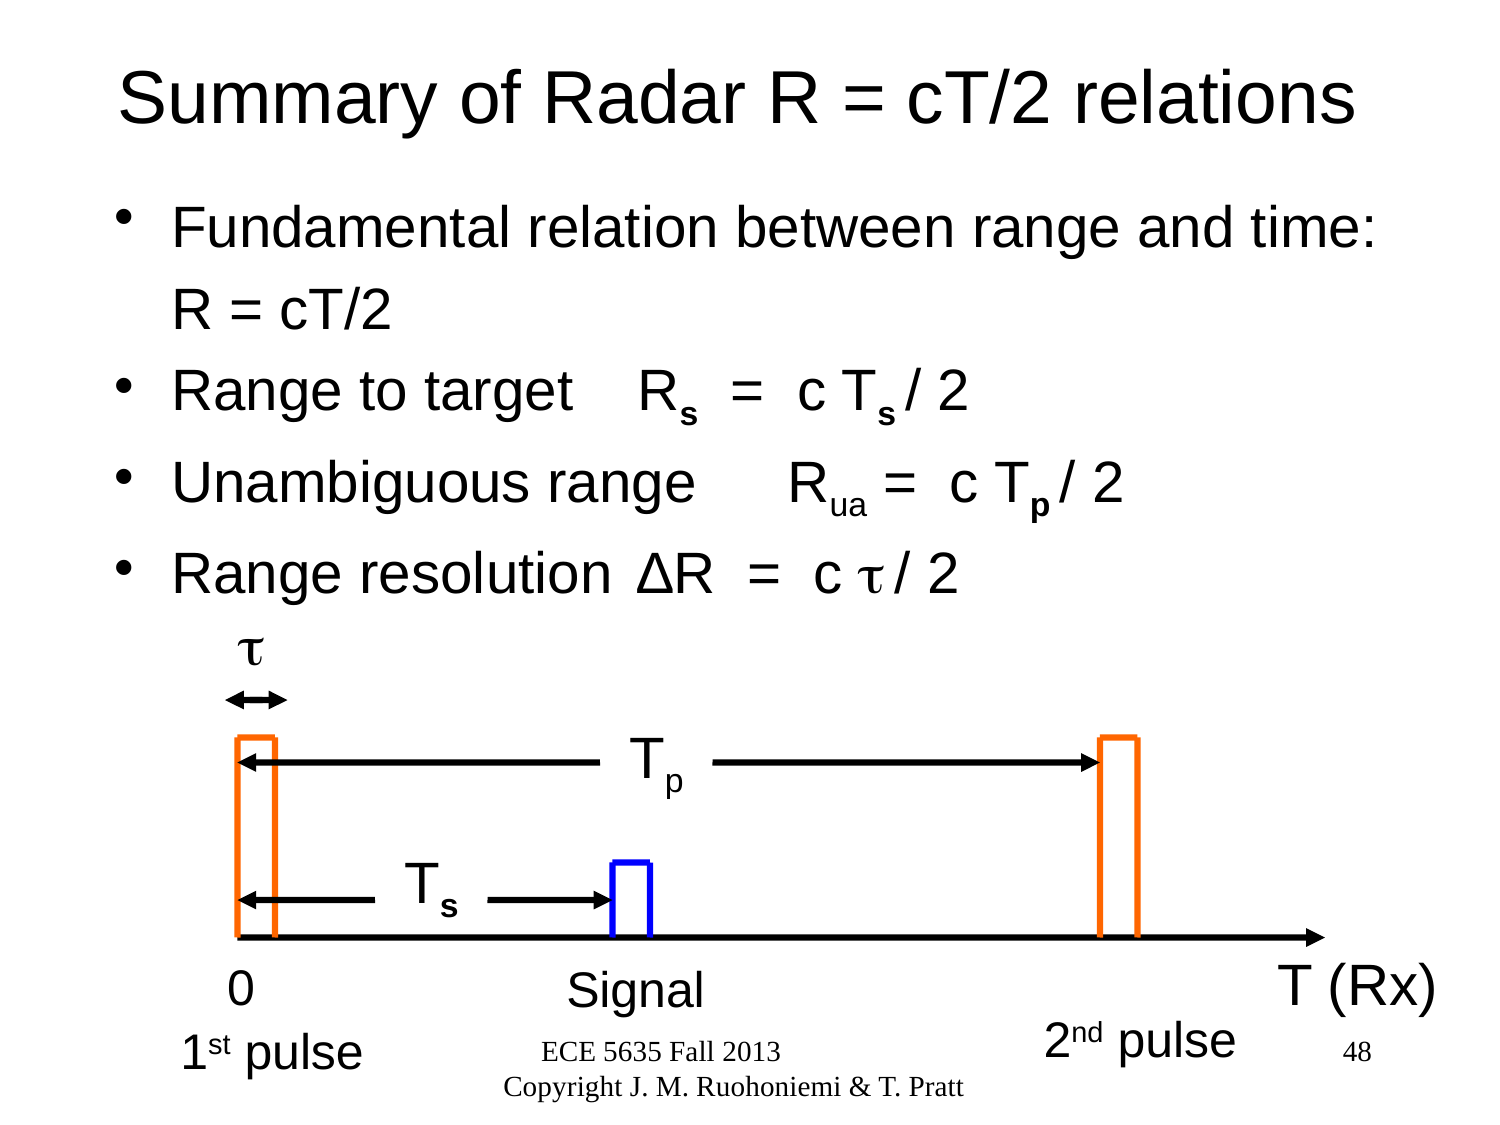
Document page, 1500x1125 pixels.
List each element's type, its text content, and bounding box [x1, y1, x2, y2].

text_box [263, 693, 288, 707]
text_box [1138, 931, 1325, 939]
text_box 0 T (Rx) [212, 939, 1500, 1035]
text_box 1st pulse [165, 1012, 379, 1088]
text_box [712, 756, 1100, 769]
text_box Signal [551, 949, 720, 1025]
text_box [487, 893, 613, 907]
text_box Ts [389, 837, 474, 932]
text_box 2nd pulse [1028, 999, 1252, 1075]
footer ECE 5635 Fall 2013 Copyright J. M. Ruohoniemi & T. Pratt [487, 1035, 988, 1101]
text_box [237, 893, 376, 907]
text_box Tp [614, 712, 699, 807]
slide_number 48 [1074, 1035, 1388, 1101]
text_box [237, 756, 601, 769]
text_box [225, 693, 263, 707]
list Fundamental relation between range and time: R = cT/2 Range to target Rs = c Ts / 2 Unambiguous range Rua = c Tp / 2 Range resolution ∆R = c  / 2 [99, 99, 1500, 813]
title Summary of Radar R = cT/2 relations [99, 0, 1376, 99]
text_box  [224, 600, 300, 685]
